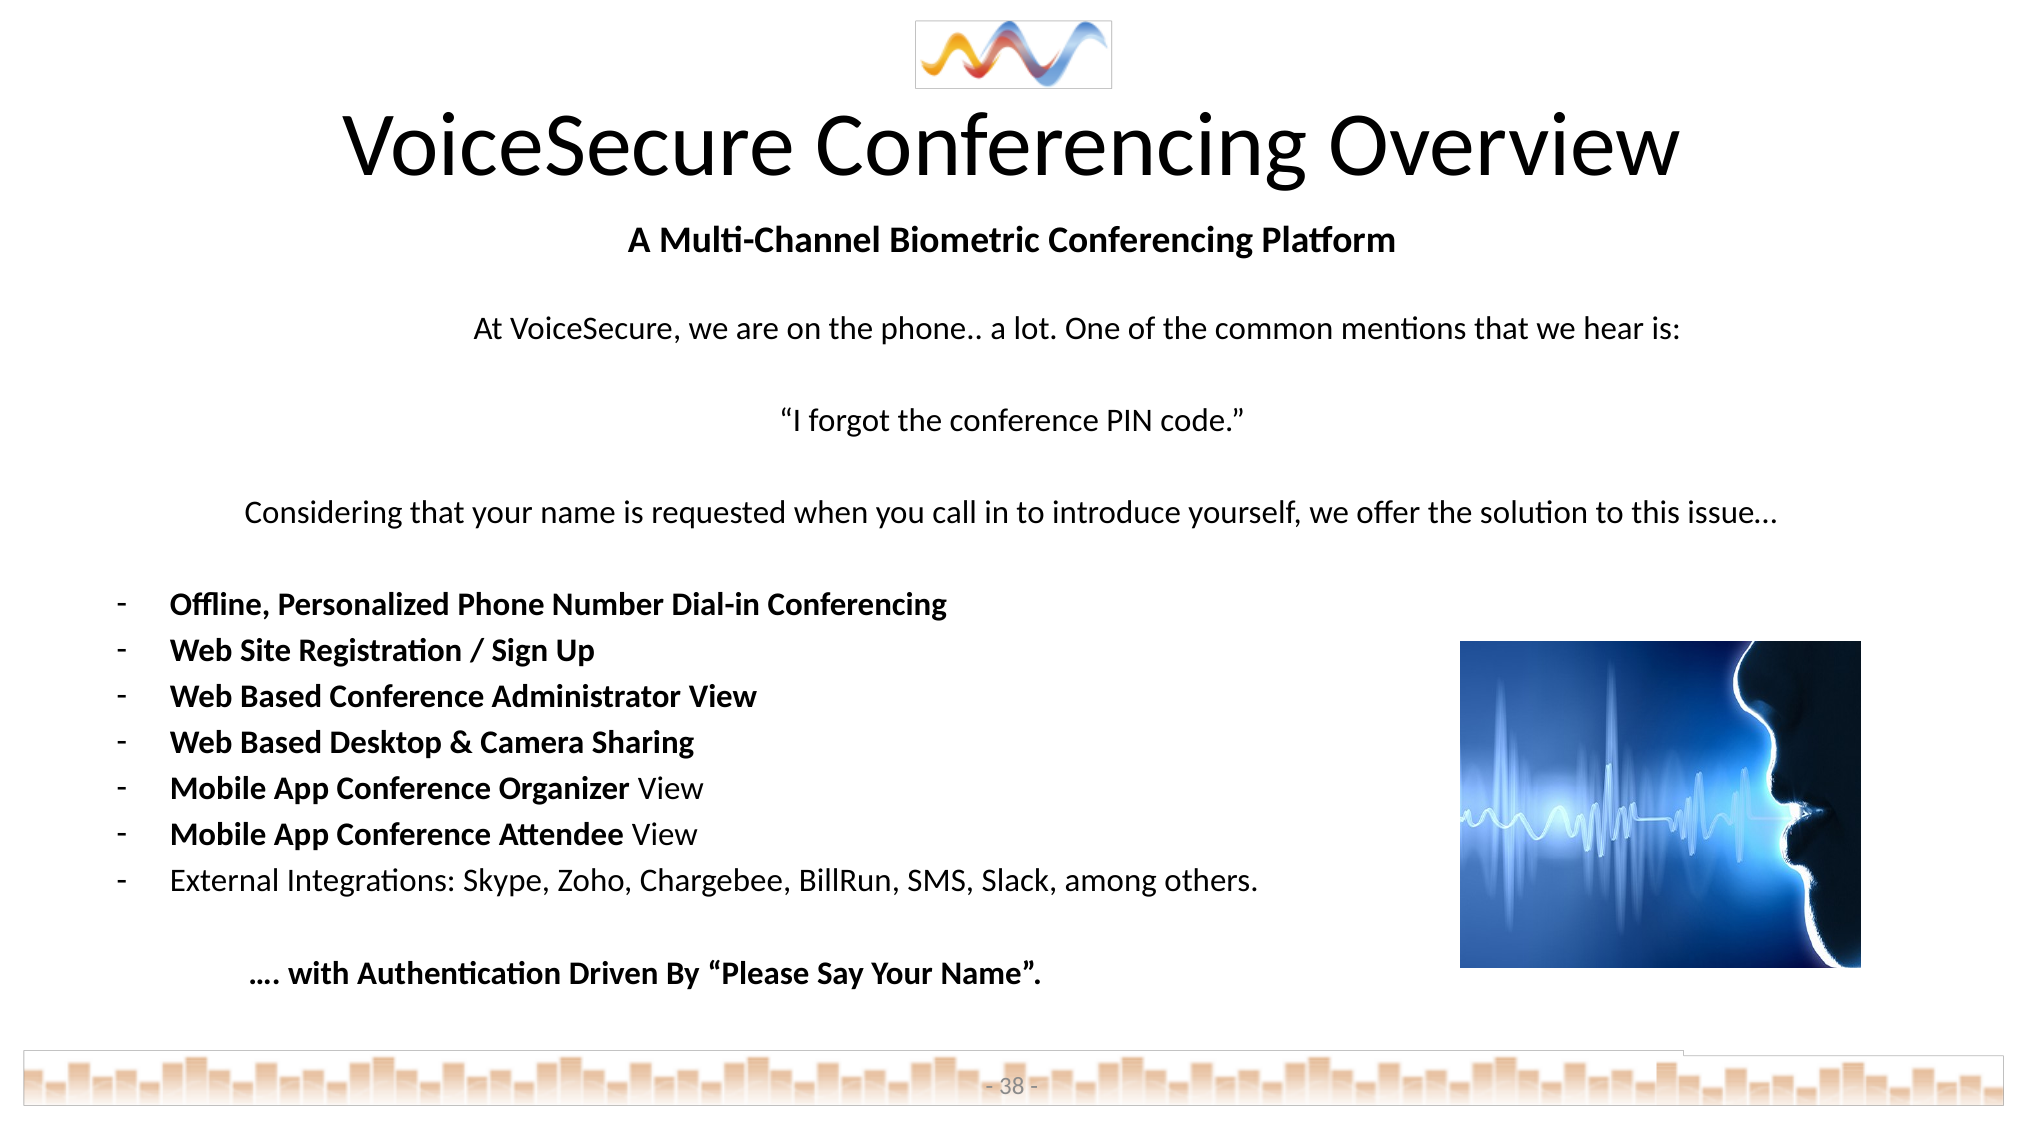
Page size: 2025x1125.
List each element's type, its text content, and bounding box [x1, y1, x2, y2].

text_box A Multi-Channel Biometric Conferencing Platform [613, 207, 1413, 267]
title VoiceSecure Conferencing Overview [101, 45, 1924, 233]
picture [1460, 641, 1862, 969]
slide_number - 38 - [940, 1054, 1083, 1115]
list At VoiceSecure, we are on the phone.. a lot. One of the common mentions that we hear is: “I forgot the conference PIN code.” Considering that your name is requested when you call in to introduce yourself, we offer the solution to this issue… Offline, Personalized Phone Number Dial-in Conferencing Web Site Registration / Sign Up Web Based Conference Administrator View Web Based Desktop & Camera Sharing Mobile App Conference Organizer View Mobile App Conference Attendee View External Integrations: Skype, Zoho, Chargebee, BillRun, SMS, Slack, among others. …. with Authentication Driven By “Please Say Your Name”. [101, 233, 1924, 1005]
